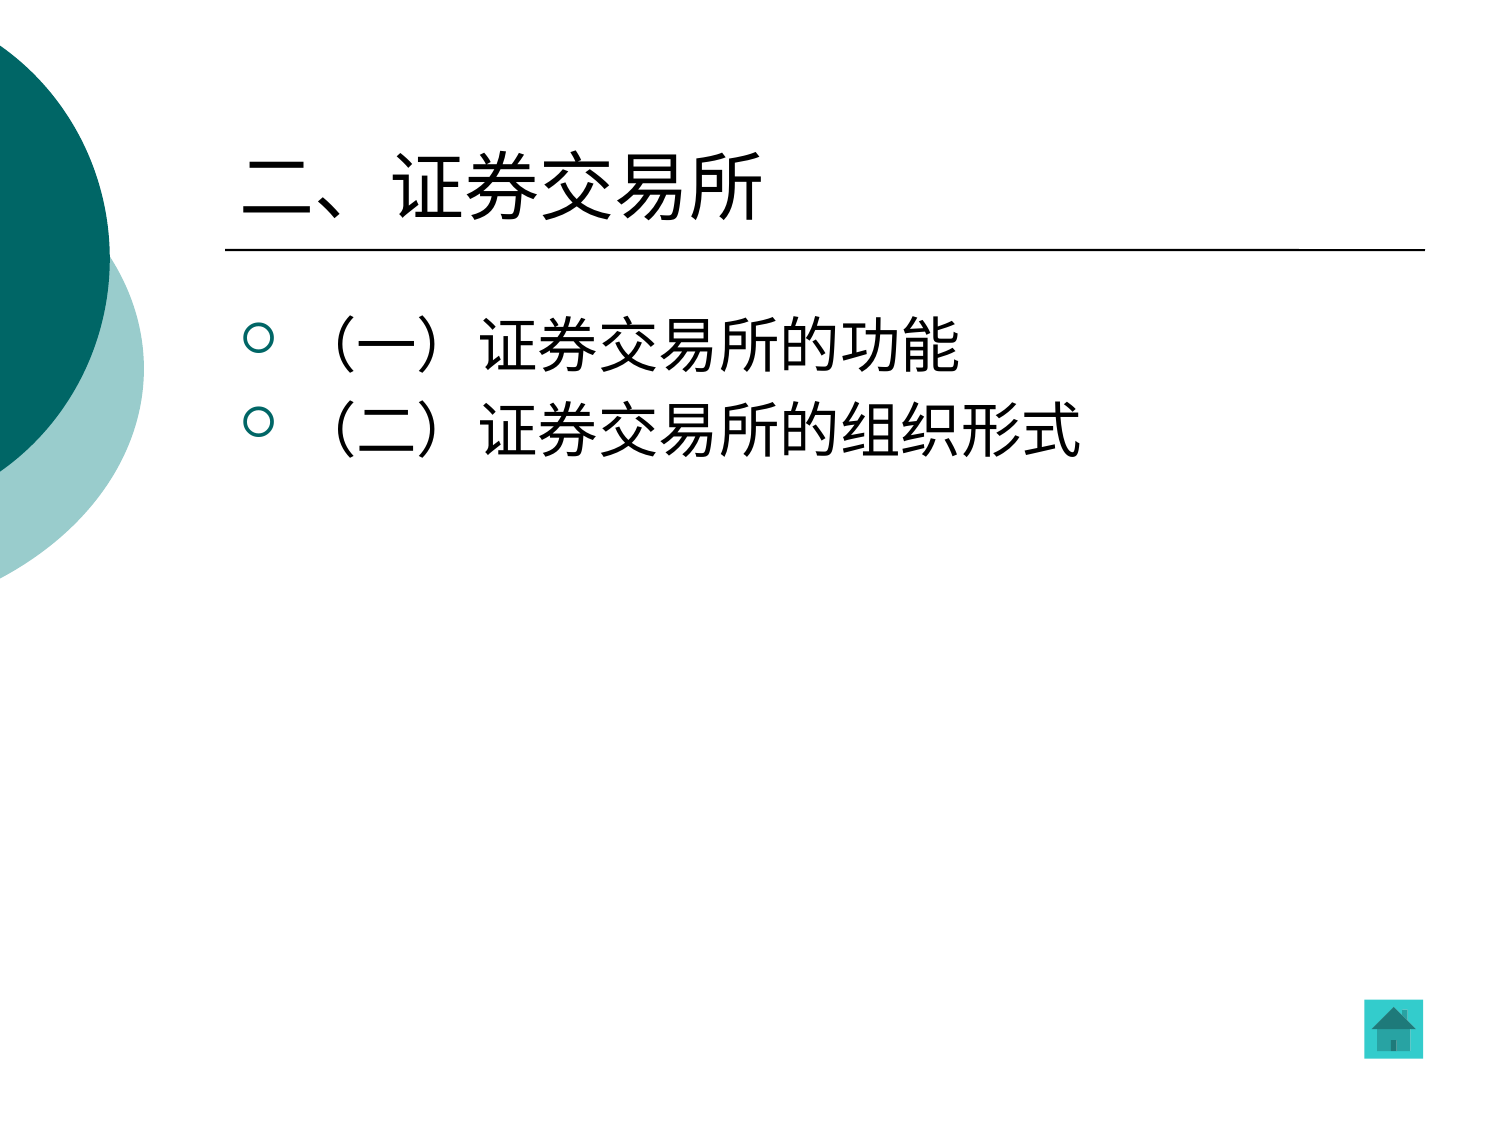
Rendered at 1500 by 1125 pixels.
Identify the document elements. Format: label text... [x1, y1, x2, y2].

title 二、证券交易所 [224, 49, 1425, 238]
text_box [1364, 999, 1424, 1059]
list （一）证券交易所的功能 （二）证券交易所的组织形式 [224, 299, 1425, 975]
